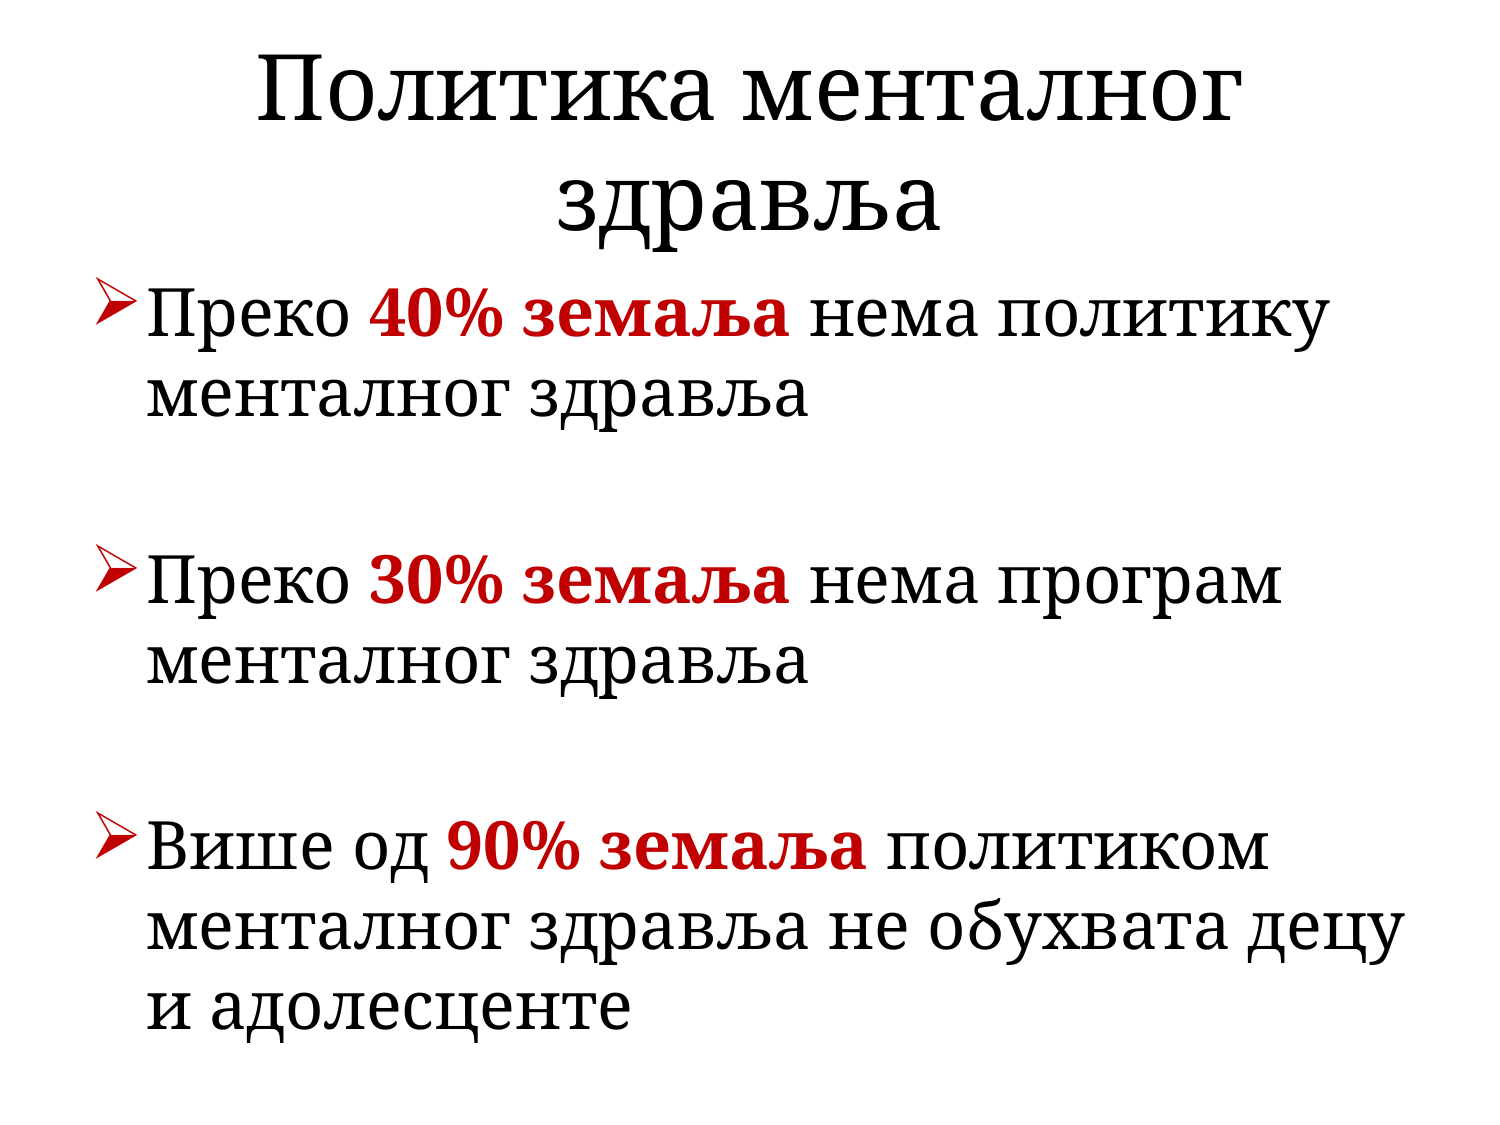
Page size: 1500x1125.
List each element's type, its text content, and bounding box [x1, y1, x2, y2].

list Преко 40% земаља нема политику менталног здравља Преко 30% земаља нема програм менталног здравља Више од 90% земаља политиком менталног здравља не обухвата децу и адолесценте [74, 262, 1426, 1006]
title Политика менталног здравља [74, 44, 1426, 233]
